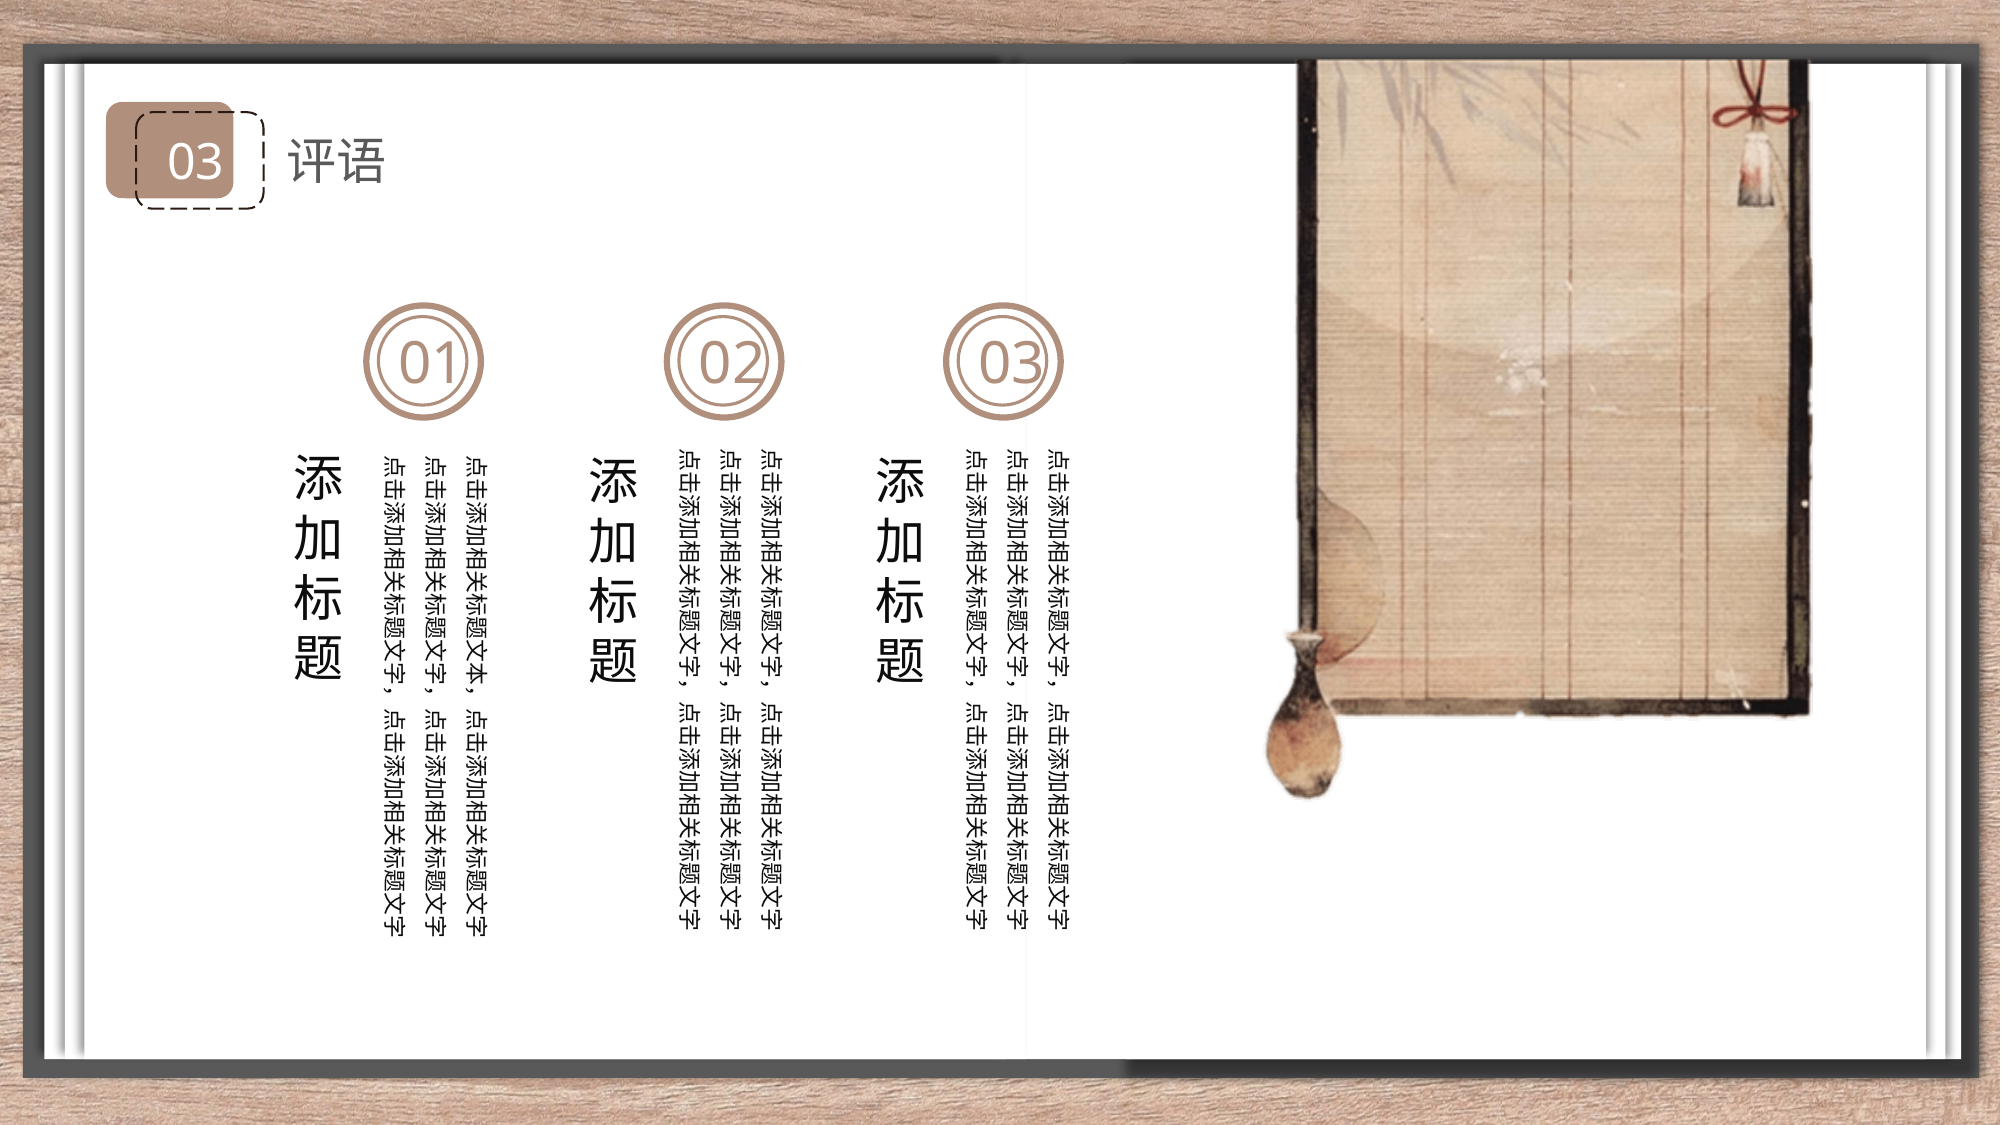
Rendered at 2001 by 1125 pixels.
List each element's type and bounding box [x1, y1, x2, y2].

text_box [573, 433, 808, 1111]
text_box [105, 101, 264, 209]
text_box [278, 439, 513, 1118]
text_box [946, 305, 1095, 418]
text_box [860, 433, 1095, 1111]
picture [0, 0, 2000, 1125]
text_box [44, 63, 1962, 1060]
text_box [666, 305, 816, 418]
text_box [366, 305, 515, 418]
